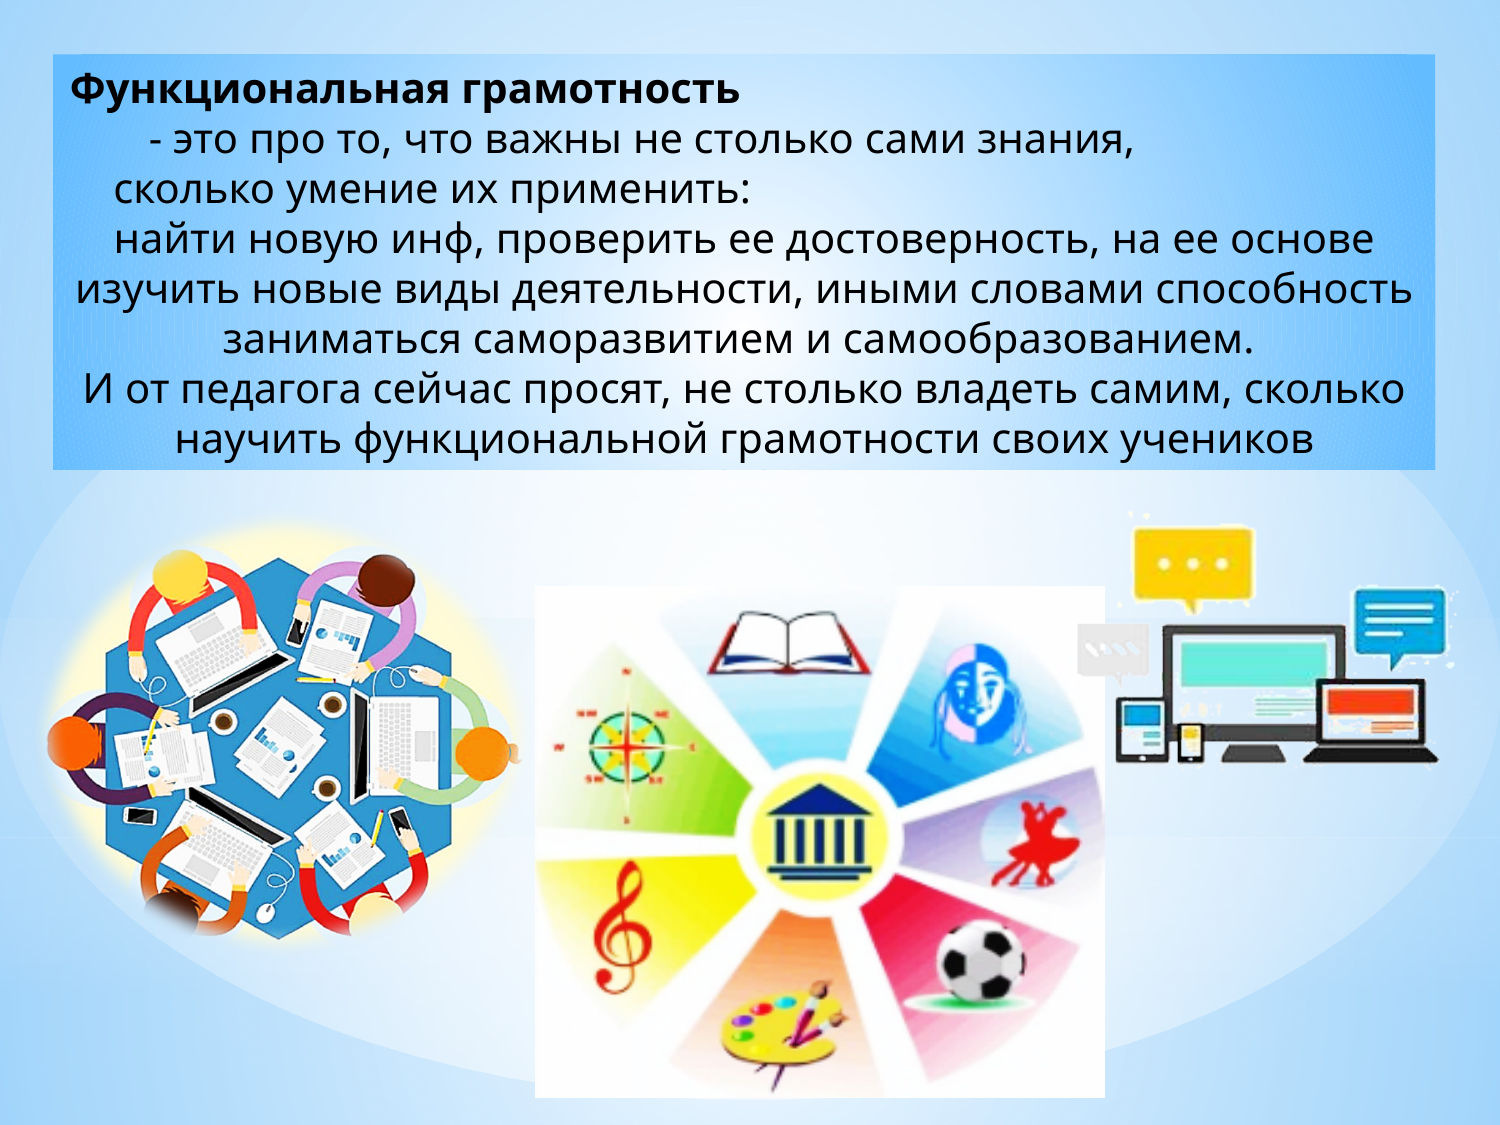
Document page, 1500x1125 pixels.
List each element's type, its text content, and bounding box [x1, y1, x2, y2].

text_box Функциональная грамотность - это про то, что важны не столько сами знания, сколько умение их применить: найти новую инф, проверить ее достоверность, на ее основе изучить новые виды деятельности, иными словами способность заниматься саморазвитием и самообразованием. И от педагога сейчас просят, не столько владеть самим, сколько научить функциональной грамотности своих учеников [53, 54, 1436, 470]
picture [29, 505, 1471, 1098]
